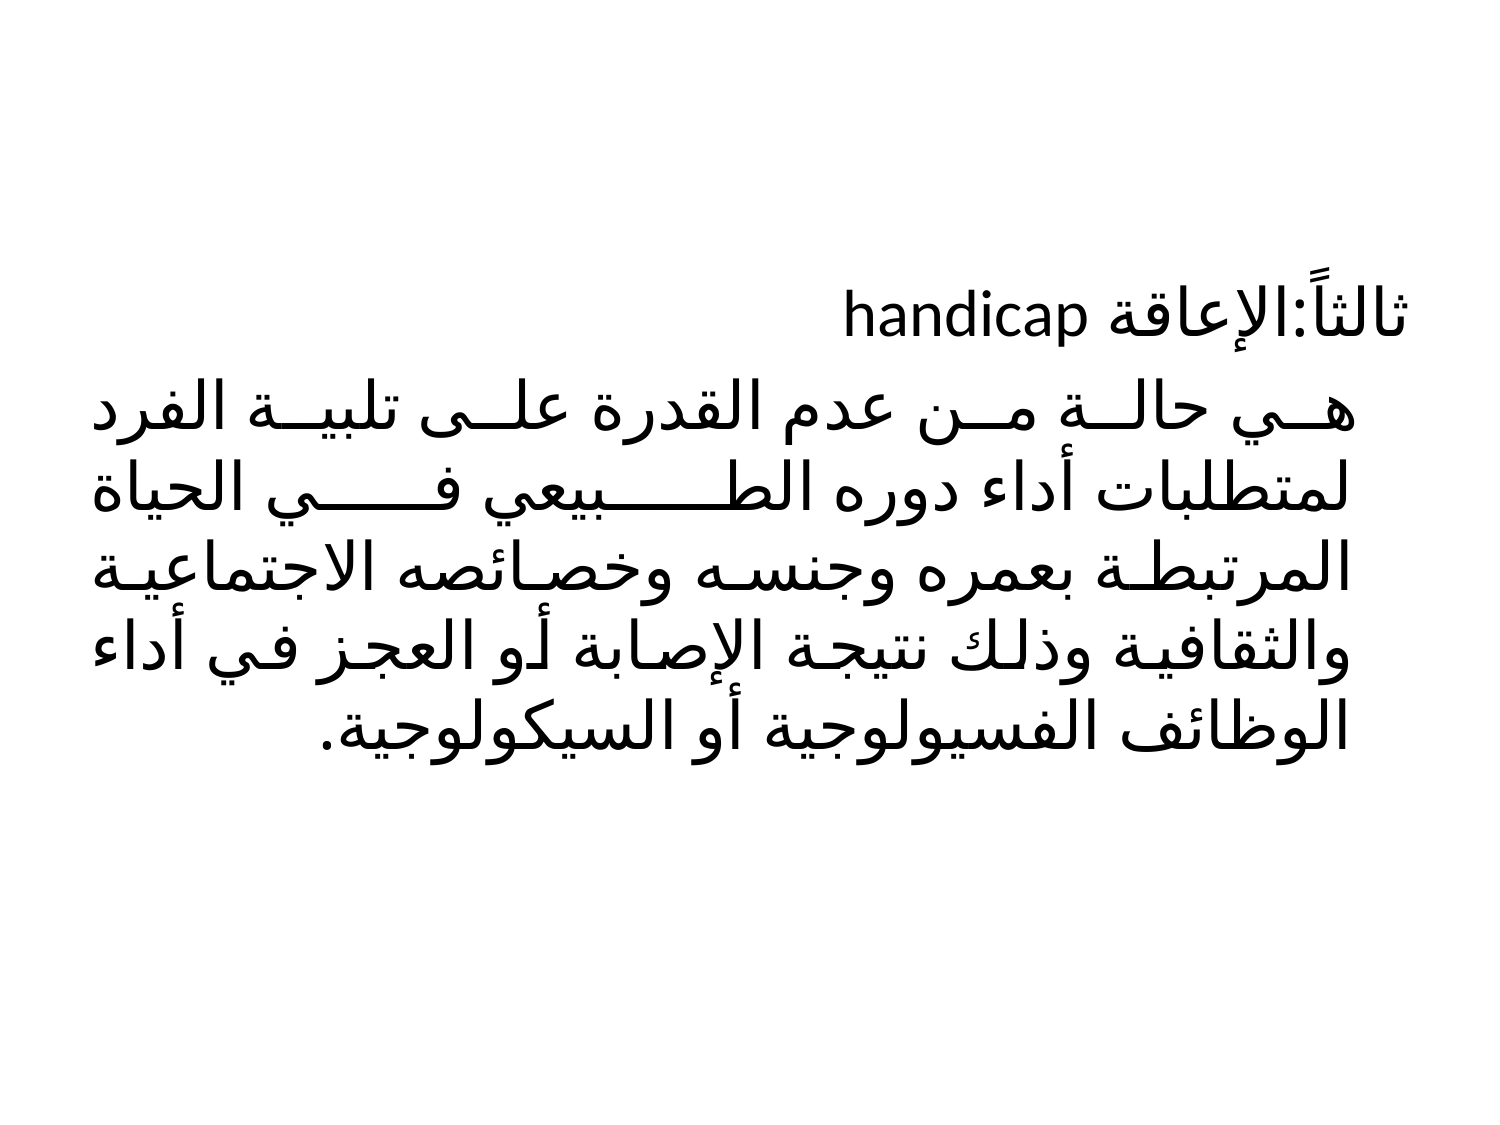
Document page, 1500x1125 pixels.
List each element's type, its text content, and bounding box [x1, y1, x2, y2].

list ثالثاً:الإعاقة handicap هي حالة من عدم القدرة على تلبية الفرد لمتطلبات أداء دوره الطبيعي في الحياة المرتبطة بعمره وجنسه وخصائصه الاجتماعية والثقافية وذلك نتيجة الإصابة أو العجز في أداء الوظائف الفسيولوجية أو السيكولوجية. [75, 262, 1425, 1005]
